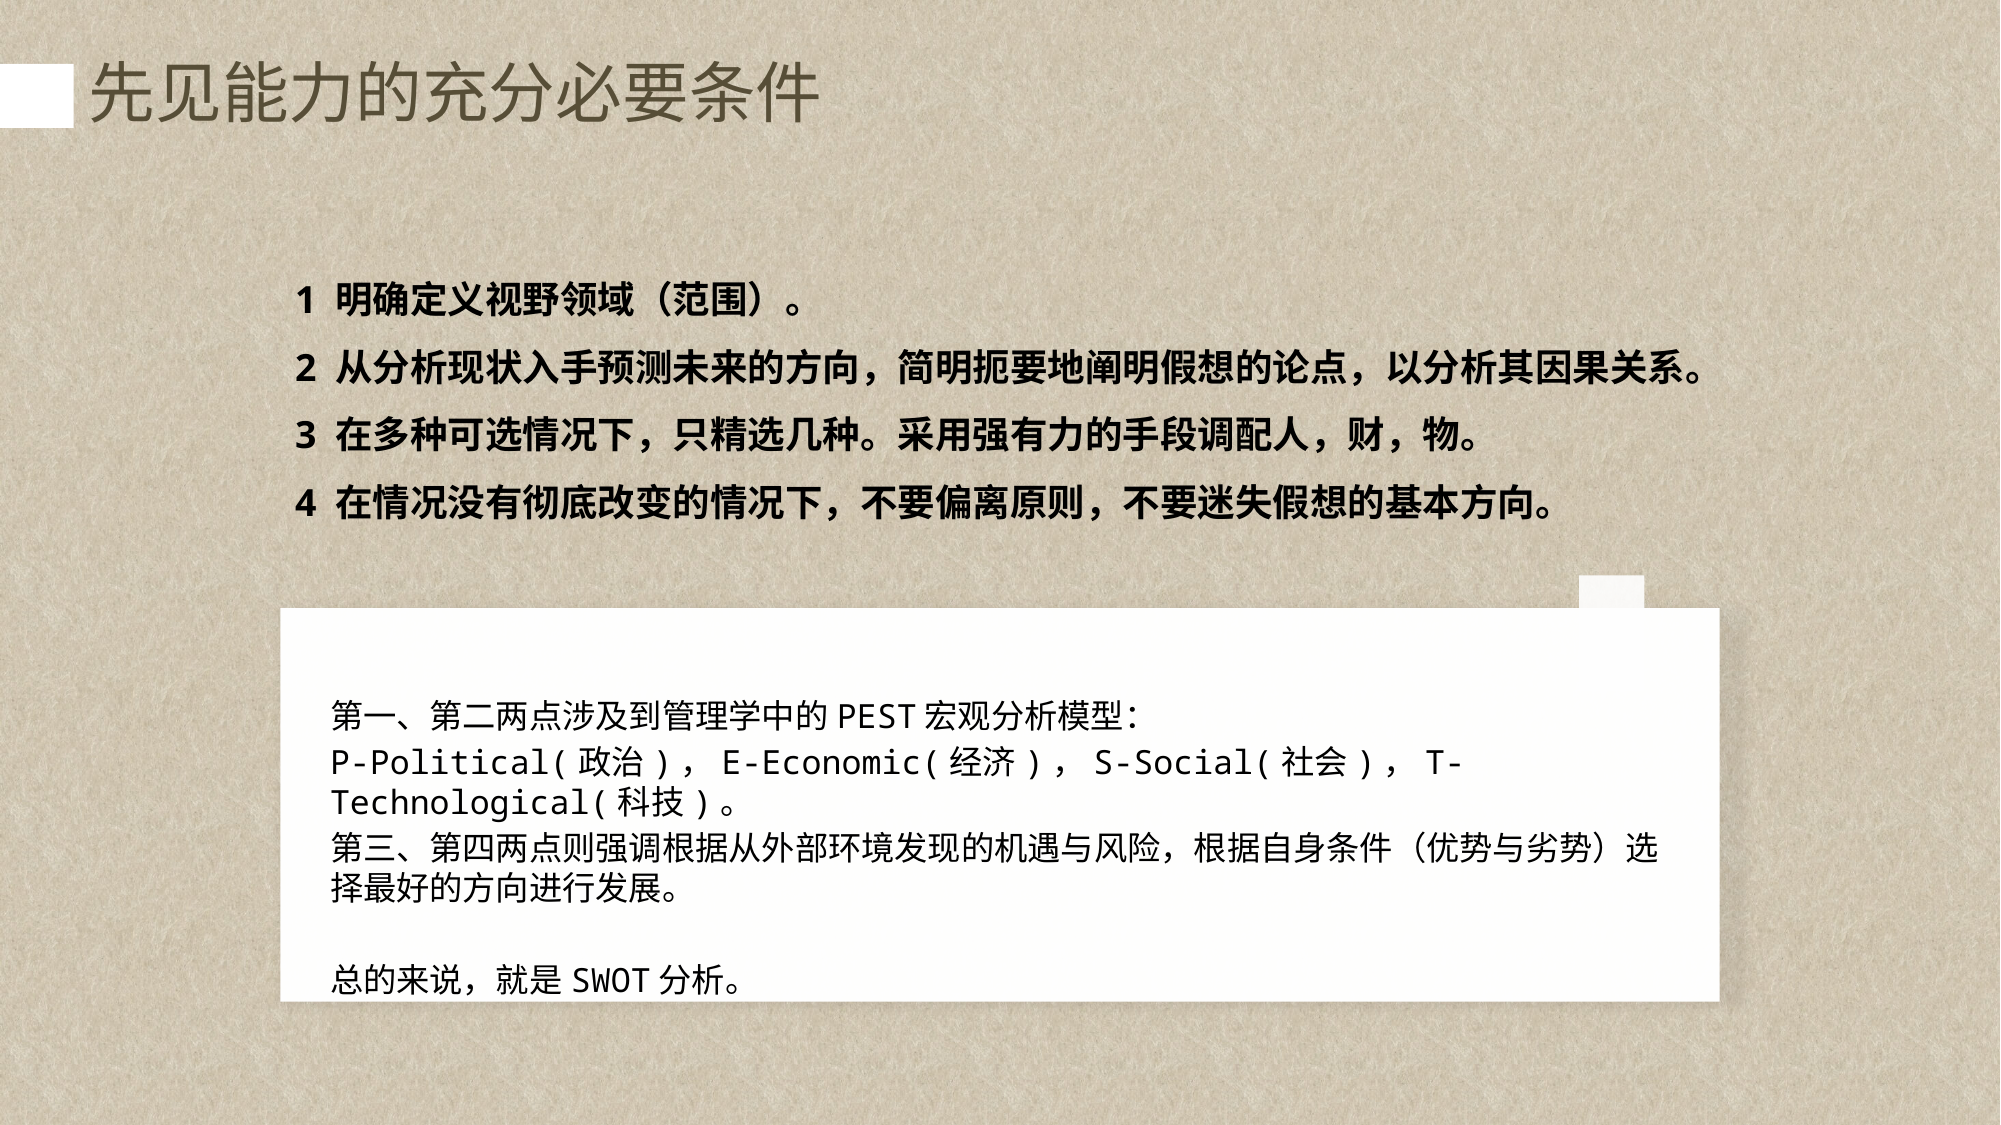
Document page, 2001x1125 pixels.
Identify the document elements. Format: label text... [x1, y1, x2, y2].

picture [0, 0, 2000, 1125]
text_box 1 明确定义视野领域（范围）。 2 从分析现状入手预测未来的方向，简明扼要地阐明假想的论点，以分析其因果关系。 3 在多种可选情况下，只精选几种。采用强有力的手段调配人，财，物。 4 在情况没有彻底改变的情况下，不要偏离原则，不要迷失假想的基本方向。 [280, 246, 630, 531]
text_box 1 明确定义视野领域（范围）。 2 从分析现状入手预测未来的方向，简明扼要地阐明假想的论点，以分析其因果关系。 3 在多种可选情况下，只精选几种。采用强有力的手段调配人，财，物。 4 在情况没有彻底改变的情况下，不要偏离原则，不要迷失假想的基本方向。 [1370, 246, 1720, 531]
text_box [0, 43, 873, 139]
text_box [630, 91, 1370, 575]
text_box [280, 575, 1720, 1002]
